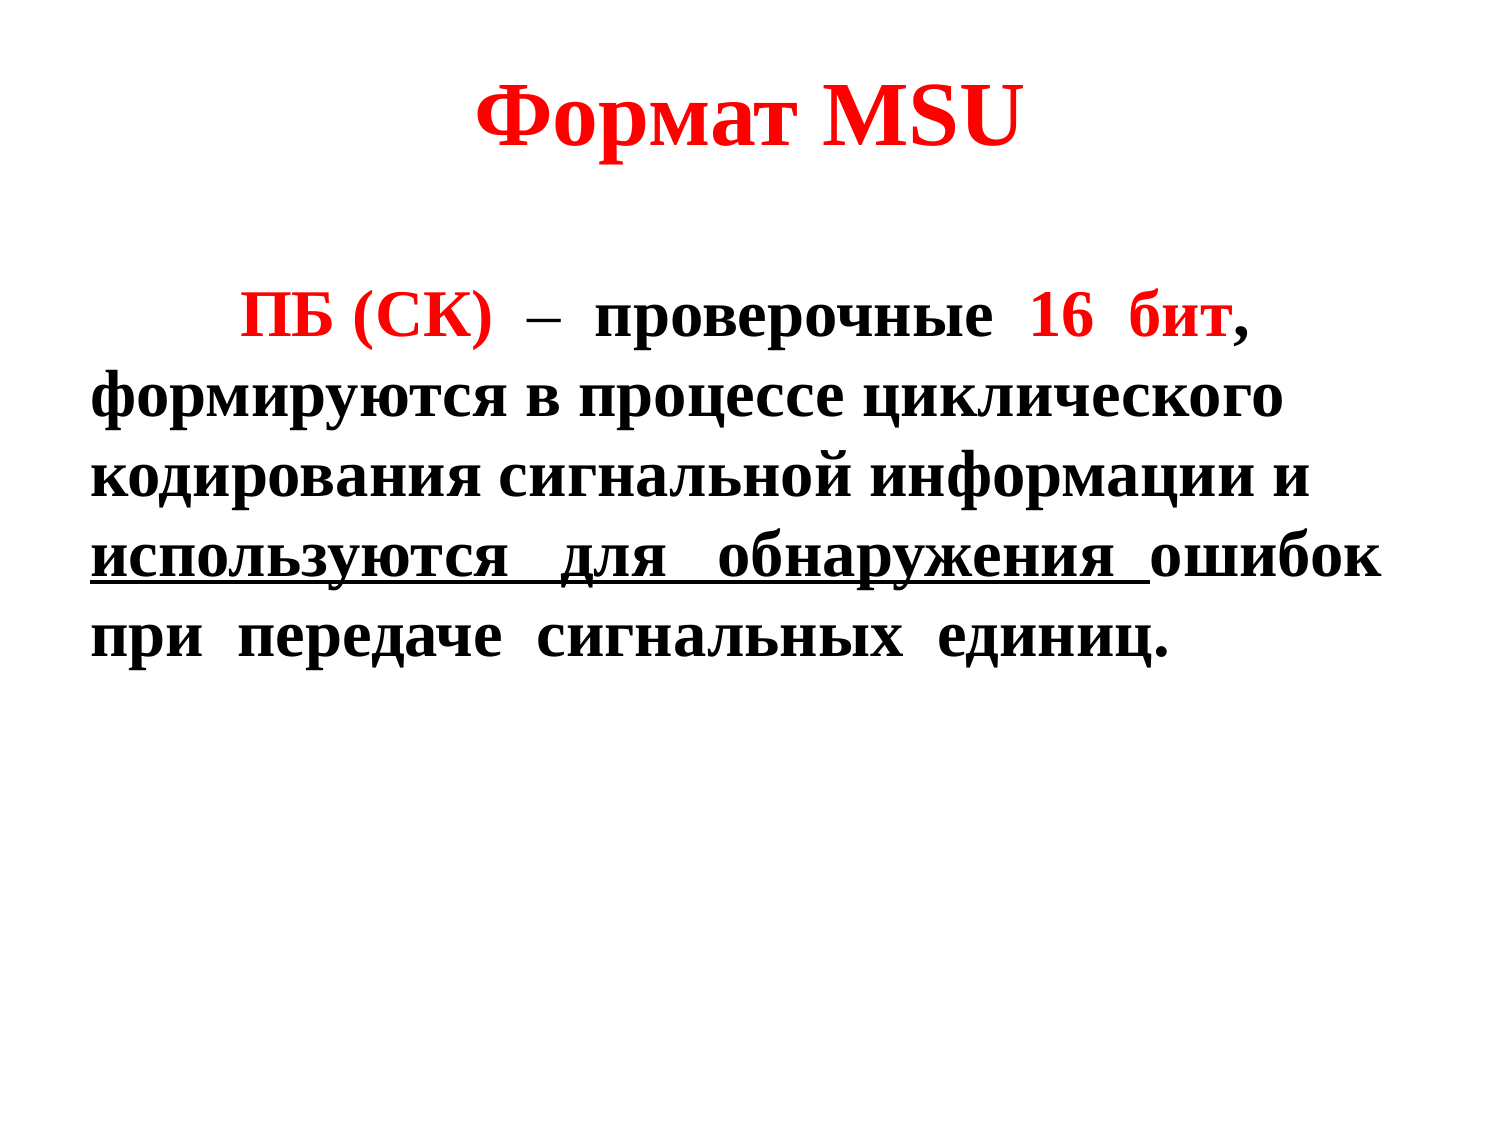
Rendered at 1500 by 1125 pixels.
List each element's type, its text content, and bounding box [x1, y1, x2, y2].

list ПБ (СК) – проверочные 16 бит, формируются в процессе циклического кодирования сигнальной информации и используются для обнаружения ошибок при передаче сигнальных единиц. [75, 262, 1425, 1005]
title Формат MSU [75, 45, 1425, 173]
